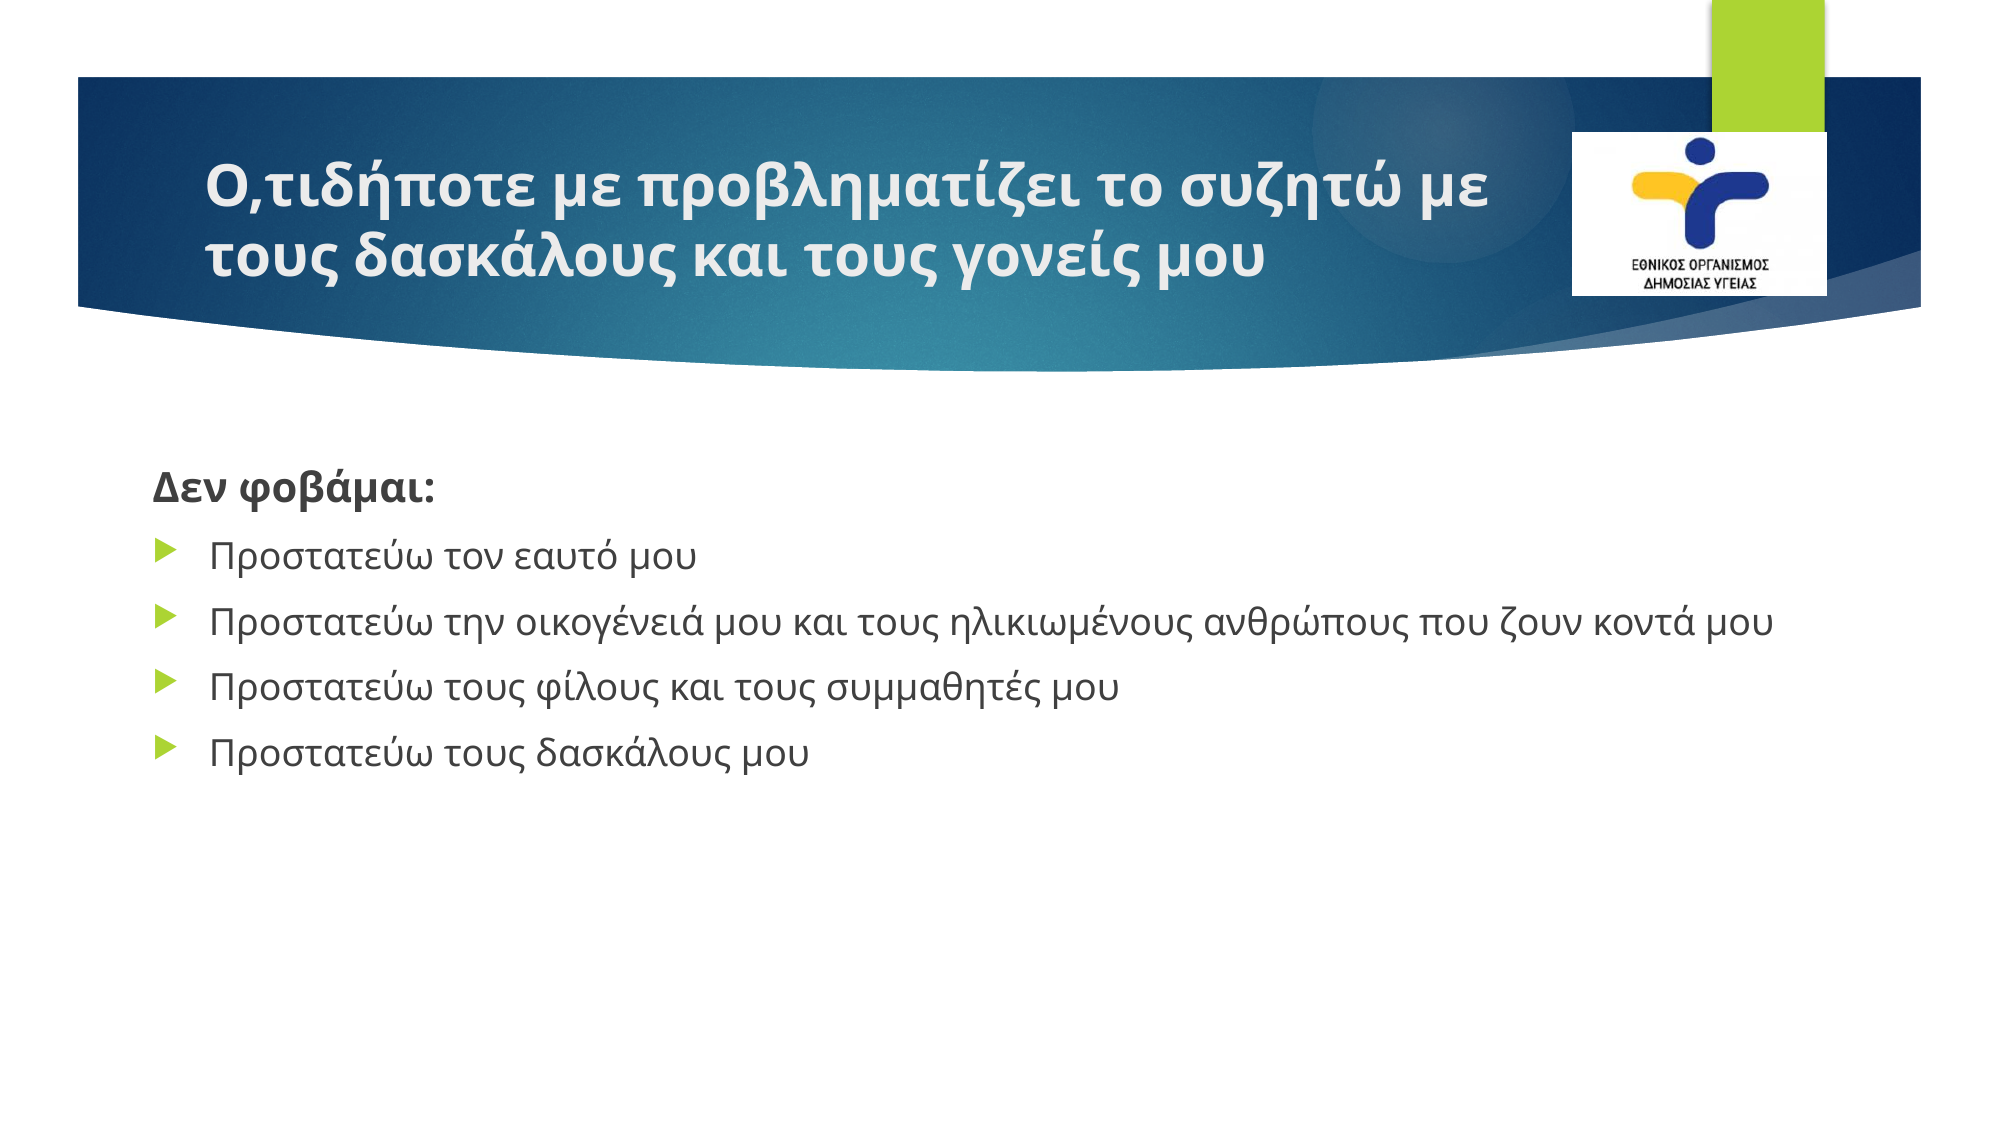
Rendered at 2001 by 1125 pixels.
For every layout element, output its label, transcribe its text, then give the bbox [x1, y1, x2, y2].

list Δεν φοβάμαι: Προστατεύω τον εαυτό μου Προστατεύω την οικογένειά μου και τους ηλικιωμένους ανθρώπους που ζουν κοντά μου Προστατεύω τους φίλους και τους συμμαθητές μου Προστατεύω τους δασκάλους μου [137, 321, 1863, 1036]
title Ο,τιδήποτε με προβληματίζει το συζητώ με τους δασκάλους και τους γονείς μου [189, 159, 1566, 276]
picture [1571, 131, 1827, 296]
